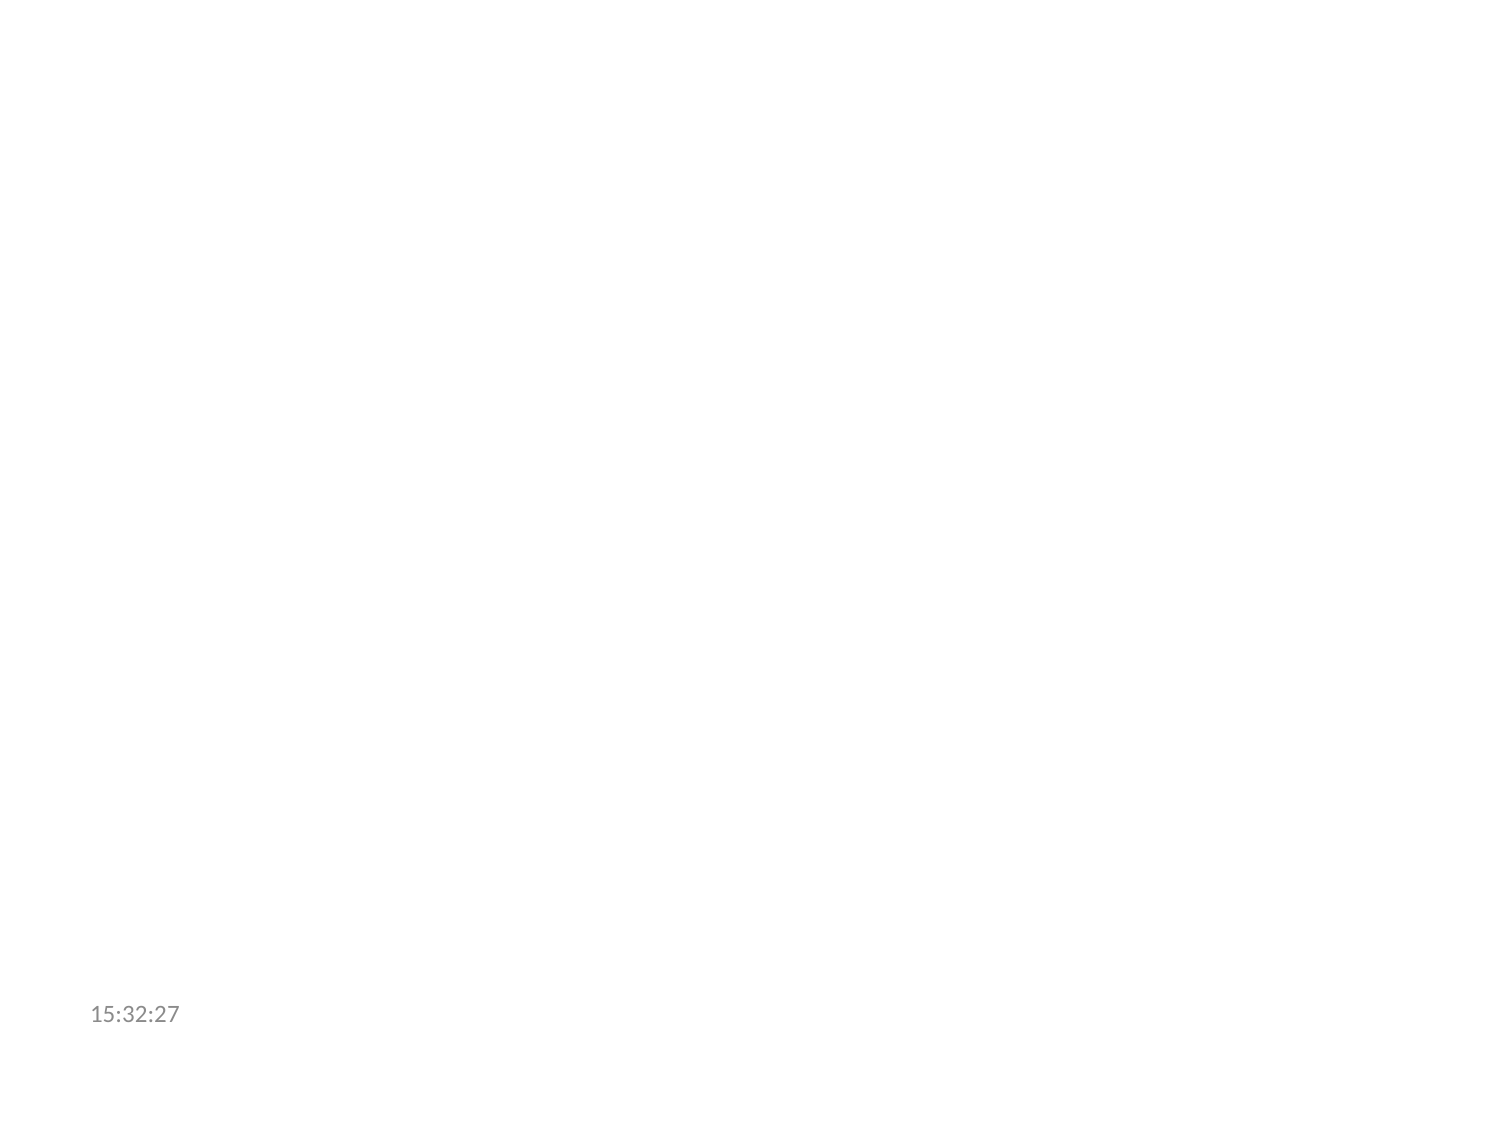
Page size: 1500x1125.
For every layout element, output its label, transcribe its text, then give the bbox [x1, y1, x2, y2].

text_box 15:35:09 [75, 982, 425, 1043]
